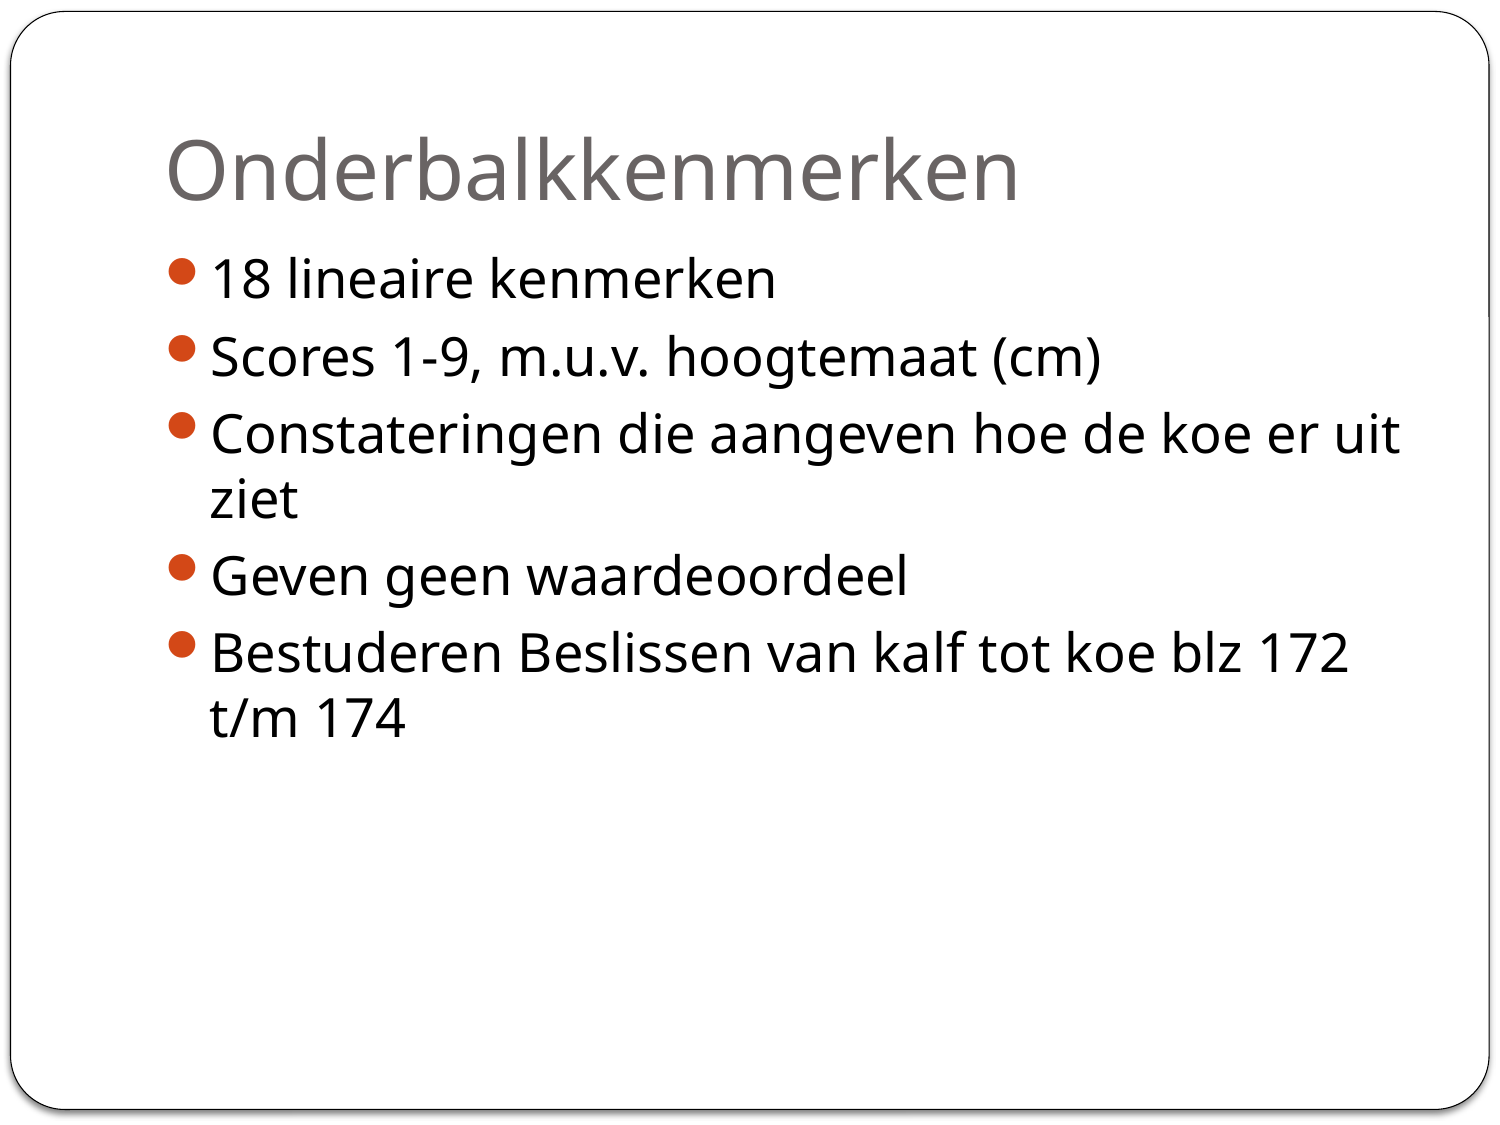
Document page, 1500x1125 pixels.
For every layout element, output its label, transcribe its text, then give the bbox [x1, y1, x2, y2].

list 18 lineaire kenmerken Scores 1-9, m.u.v. hoogtemaat (cm) Constateringen die aangeven hoe de koe er uit ziet Geven geen waardeoordeel Bestuderen Beslissen van kalf tot koe blz 172 t/m 174 [150, 237, 1425, 988]
title Onderbalkkenmerken [150, 45, 1425, 233]
